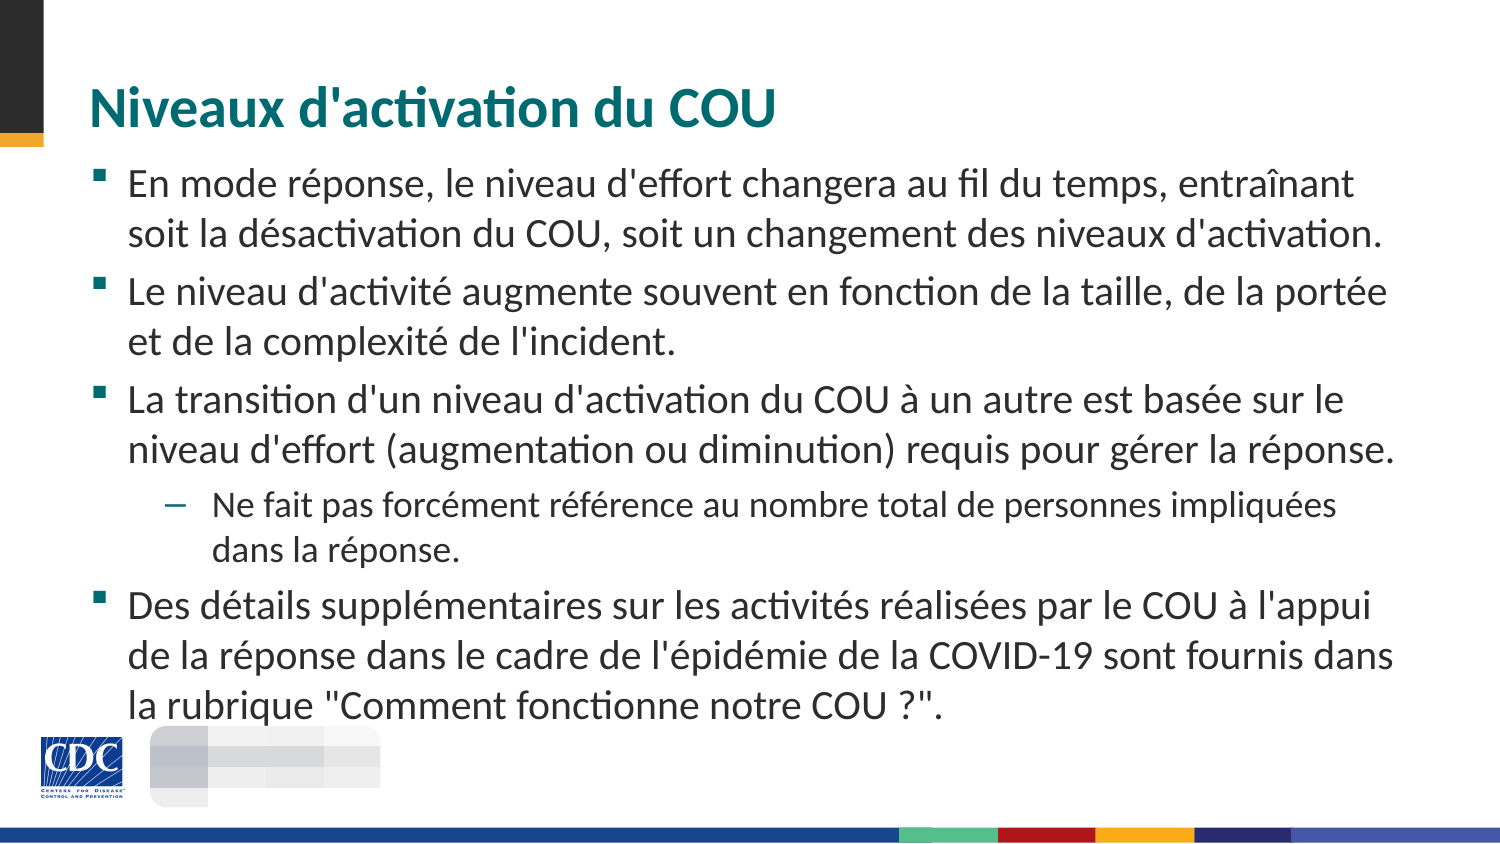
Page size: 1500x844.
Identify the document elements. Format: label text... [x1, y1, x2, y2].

picture [41, 737, 125, 798]
title Niveaux d'activation du COU [75, 33, 1425, 147]
list En mode réponse, le niveau d'effort changera au fil du temps, entraînant soit la désactivation du COU, soit un changement des niveaux d'activation. Le niveau d'activité augmente souvent en fonction de la taille, de la portée et de la complexité de l'incident. La transition d'un niveau d'activation du COU à un autre est basée sur le niveau d'effort (augmentation ou diminution) requis pour gérer la réponse. Ne fait pas forcément référence au nombre total de personnes impliquées dans la réponse. Des détails supplémentaires sur les activités réalisées par le COU à l'appui de la réponse dans le cadre de l'épidémie de la COVID-19 sont fournis dans la rubrique "Comment fonctionne notre COU ?". [75, 147, 1414, 696]
